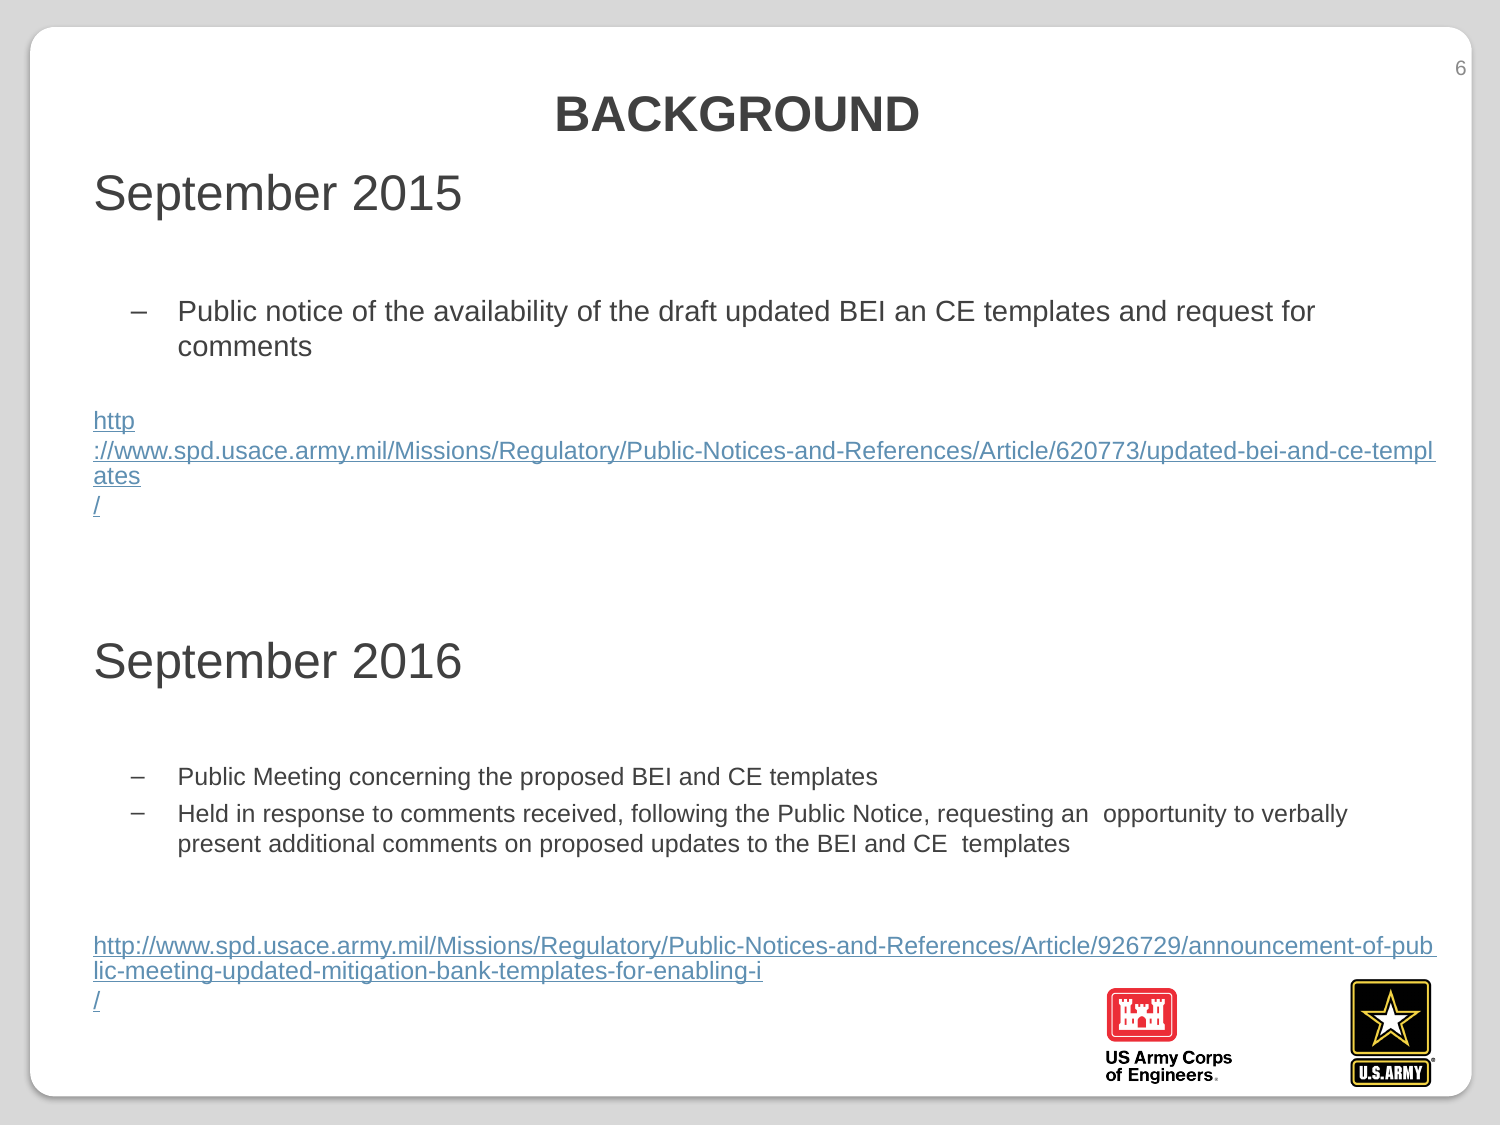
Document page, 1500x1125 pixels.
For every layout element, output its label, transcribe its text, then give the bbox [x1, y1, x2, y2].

list September 2015 Public notice of the availability of the draft updated BEI an CE templates and request for comments http://www.spd.usace.army.mil/Missions/Regulatory/Public-Notices-and-References/Article/620773/updated-bei-and-ce-templates/ September 2016 Public Meeting concerning the proposed BEI and CE templates Held in response to comments received, following the Public Notice, requesting an opportunity to verbally present additional comments on proposed updates to the BEI and CE templates http://www.spd.usace.army.mil/Missions/Regulatory/Public-Notices-and-References/Article/926729/announcement-of-public-meeting-updated-mitigation-bank-templates-for-enabling-i/ [78, 152, 1454, 927]
picture [1299, 953, 1482, 1113]
slide_number 6 [1362, 37, 1482, 98]
title Background [49, 44, 1426, 178]
picture [1106, 988, 1232, 1084]
